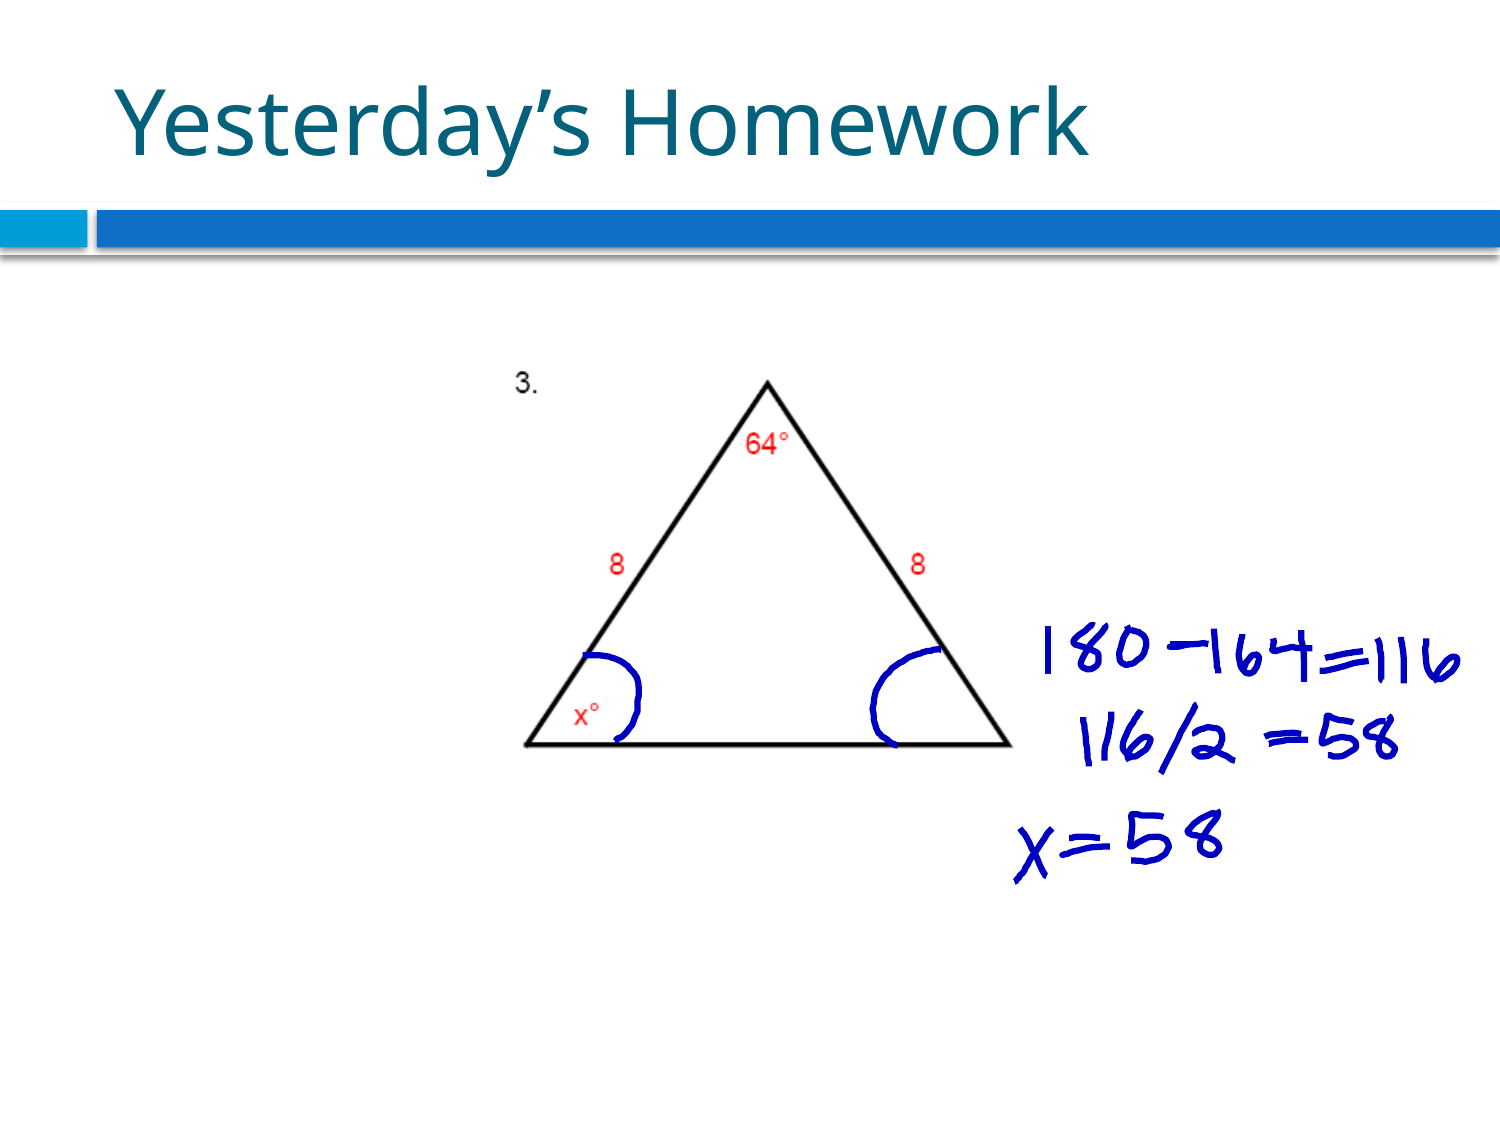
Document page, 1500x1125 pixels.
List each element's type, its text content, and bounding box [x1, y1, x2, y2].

text_box [1103, 711, 1113, 761]
text_box [1268, 738, 1309, 745]
text_box [1082, 717, 1090, 767]
text_box [1121, 709, 1152, 761]
text_box [1193, 726, 1236, 762]
text_box [1072, 623, 1107, 671]
text_box [1324, 650, 1364, 659]
text_box [1424, 638, 1459, 683]
text_box [1129, 813, 1170, 863]
text_box [1300, 630, 1305, 682]
text_box [1376, 638, 1384, 682]
text_box [1118, 625, 1148, 666]
text_box [1213, 628, 1220, 674]
text_box [1061, 845, 1110, 856]
text_box [1271, 638, 1302, 652]
text_box [1319, 660, 1369, 672]
text_box [1014, 827, 1053, 883]
text_box [1237, 634, 1260, 675]
text_box [1365, 715, 1396, 758]
title Yesterday’s Homework [99, 37, 1438, 200]
text_box [1159, 703, 1198, 774]
text_box [1264, 731, 1302, 738]
text_box [1186, 809, 1221, 856]
picture [469, 333, 1031, 791]
text_box [1320, 714, 1357, 758]
text_box [1400, 636, 1405, 684]
text_box [1019, 827, 1034, 852]
text_box [1168, 642, 1209, 648]
text_box [1069, 835, 1101, 839]
text_box [1034, 853, 1047, 877]
